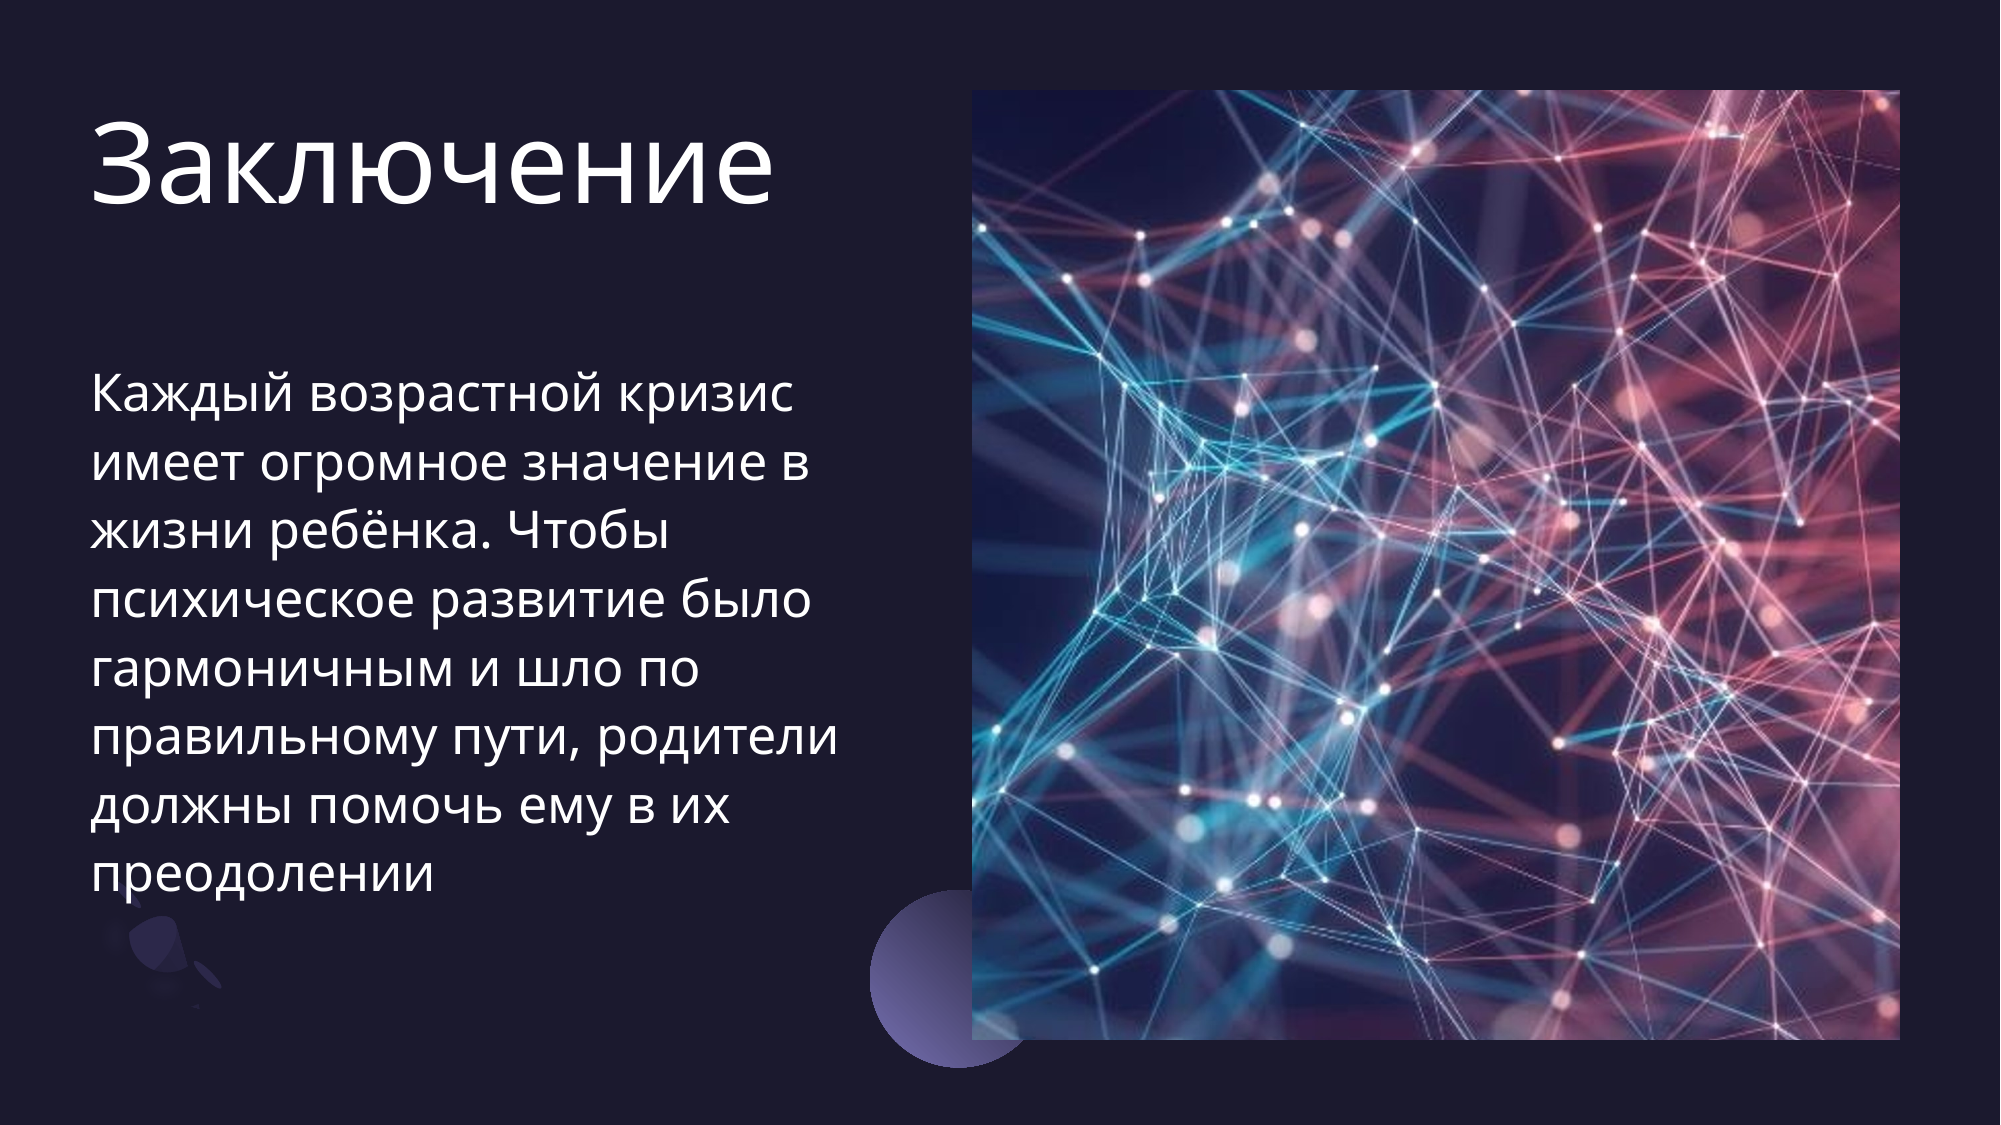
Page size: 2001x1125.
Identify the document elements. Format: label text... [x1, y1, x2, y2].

title Заключение [90, 90, 940, 228]
picture [972, 90, 1900, 1040]
list Каждый возрастной кризис имеет огромное значение в жизни ребёнка. Чтобы психическое развитие было гармоничным и шло по правильному пути, родители должны помочь ему в их преодолении [90, 353, 940, 1043]
